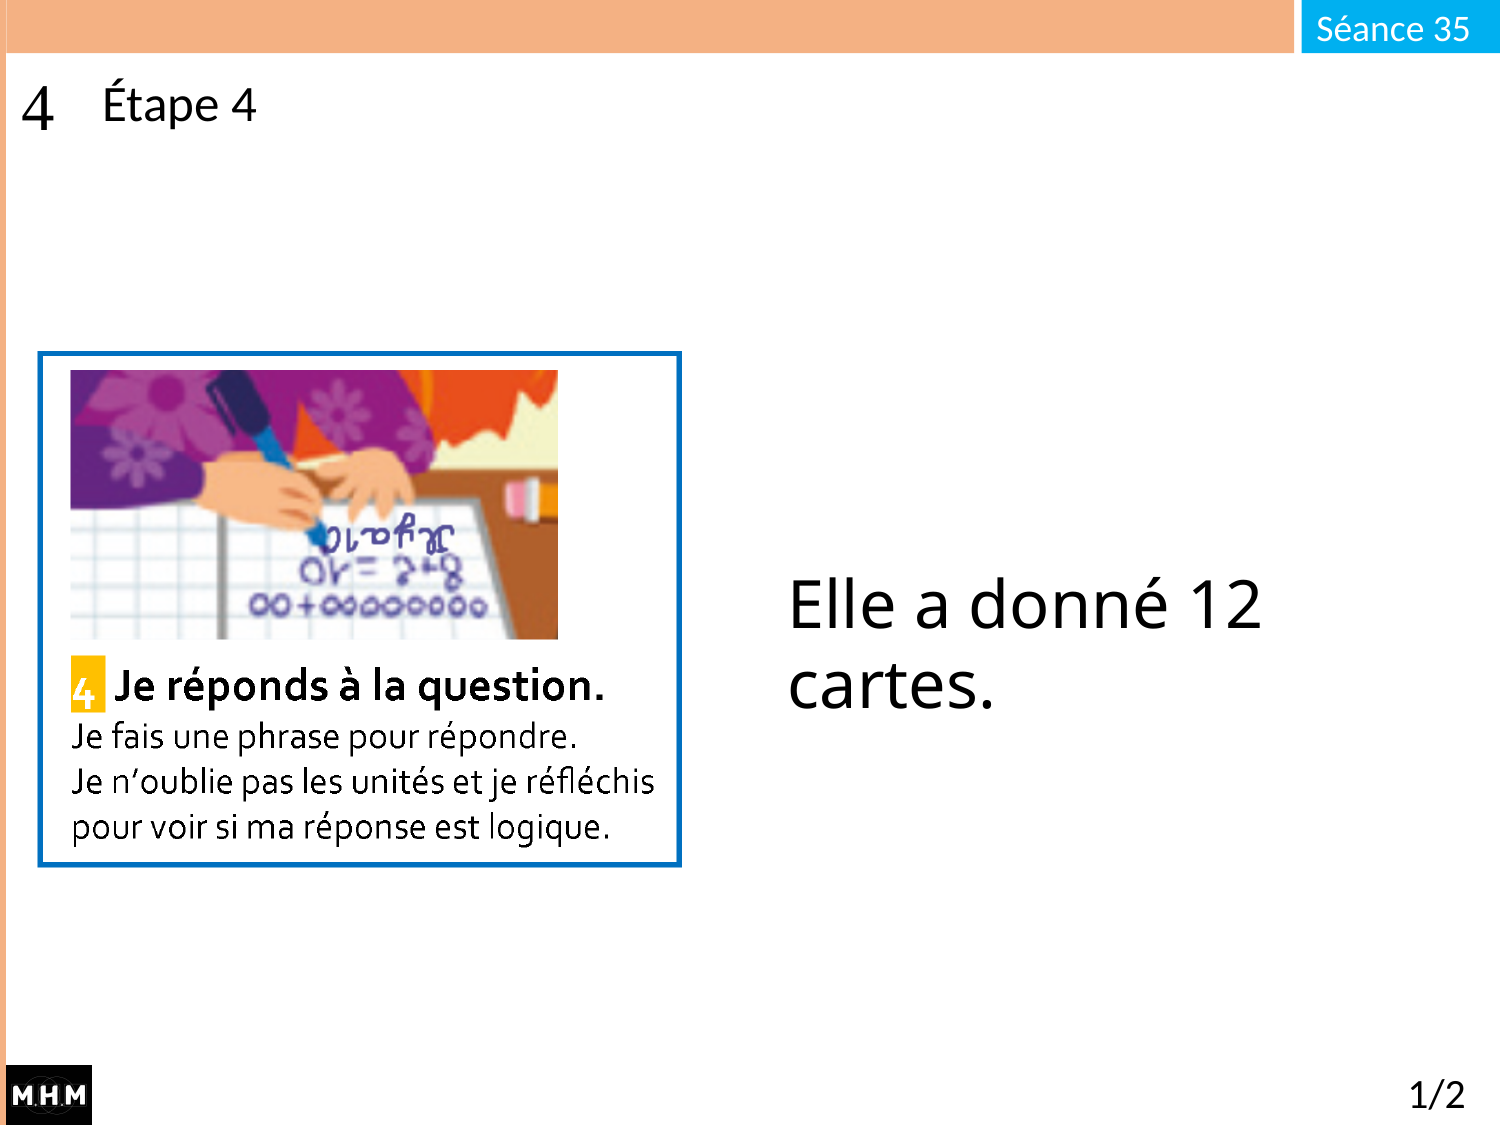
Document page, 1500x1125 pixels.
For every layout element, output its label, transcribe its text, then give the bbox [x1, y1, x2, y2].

picture [34, 350, 684, 869]
list 1/2 [1373, 1064, 1500, 1125]
text_box Elle a donné 12 cartes. [773, 554, 1423, 729]
picture [6, 1065, 92, 1125]
title Étape 4 [87, 32, 1382, 140]
